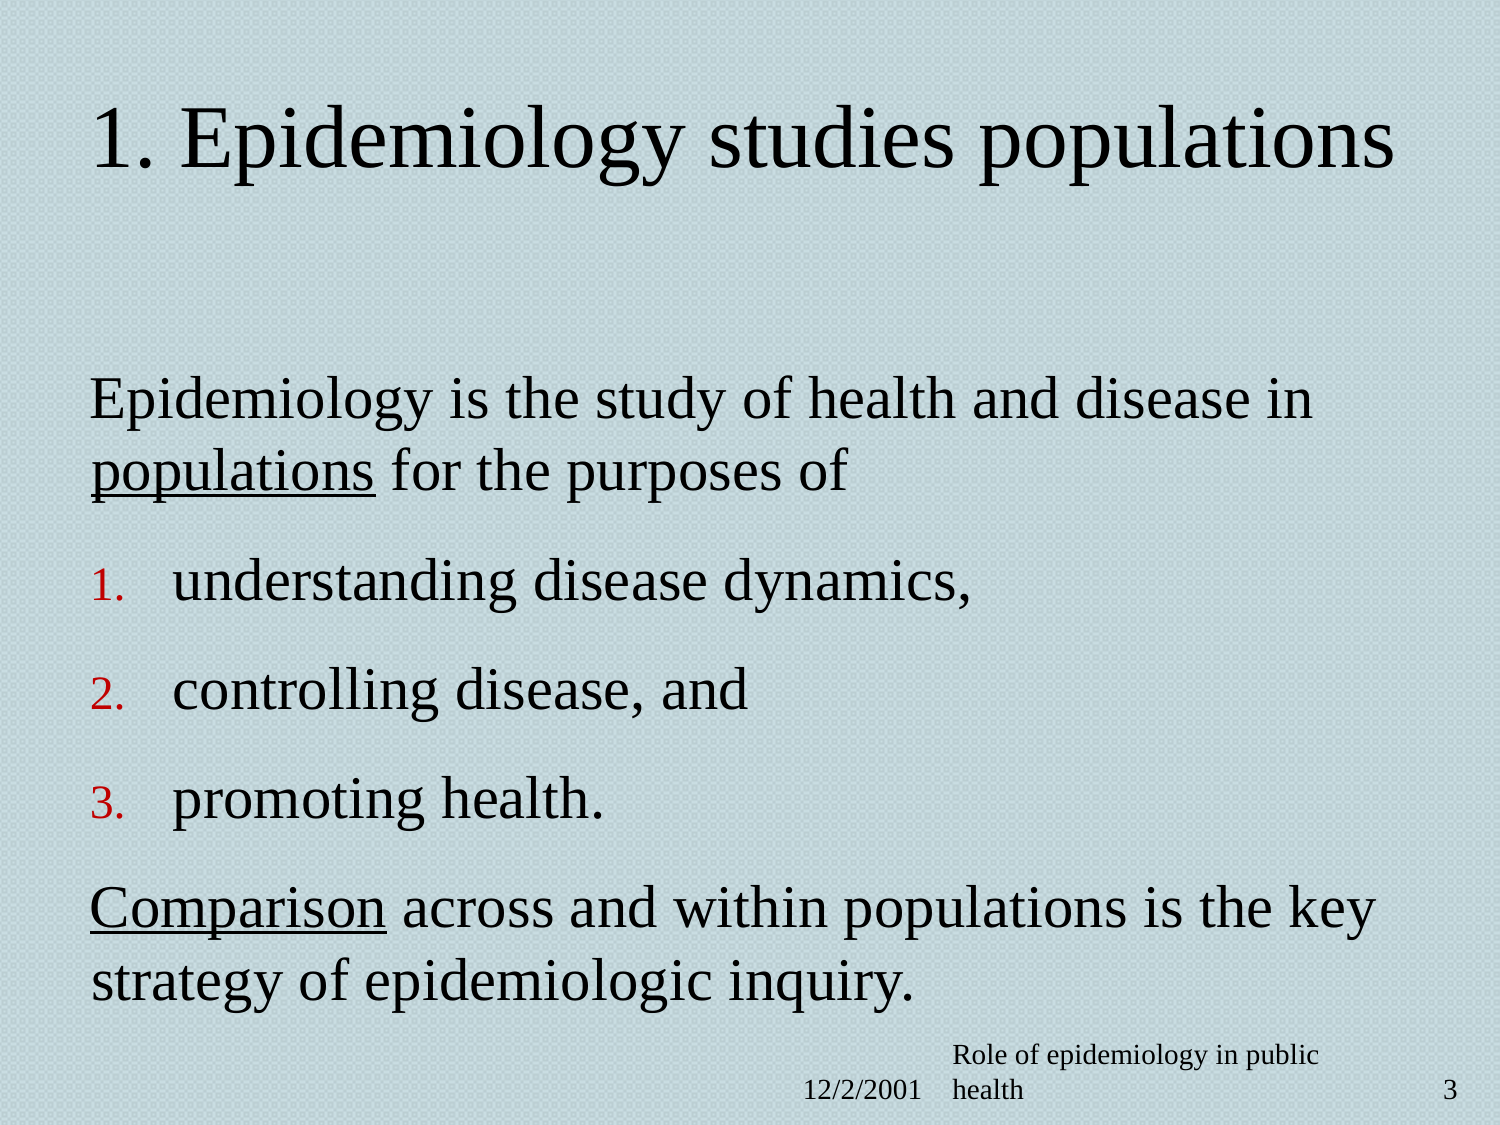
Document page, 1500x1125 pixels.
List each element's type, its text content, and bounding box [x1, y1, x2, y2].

footer Role of epidemiology in public health [937, 1034, 1413, 1113]
title 1. Epidemiology studies populations [75, 37, 1438, 225]
slide_number 3 [1413, 1034, 1488, 1113]
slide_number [587, 1034, 937, 1113]
list Epidemiology is the study of health and disease in populations for the purposes of understanding disease dynamics, controlling disease, and promoting health. Comparison across and within populations is the key strategy of epidemiologic inquiry. [75, 350, 1400, 1025]
